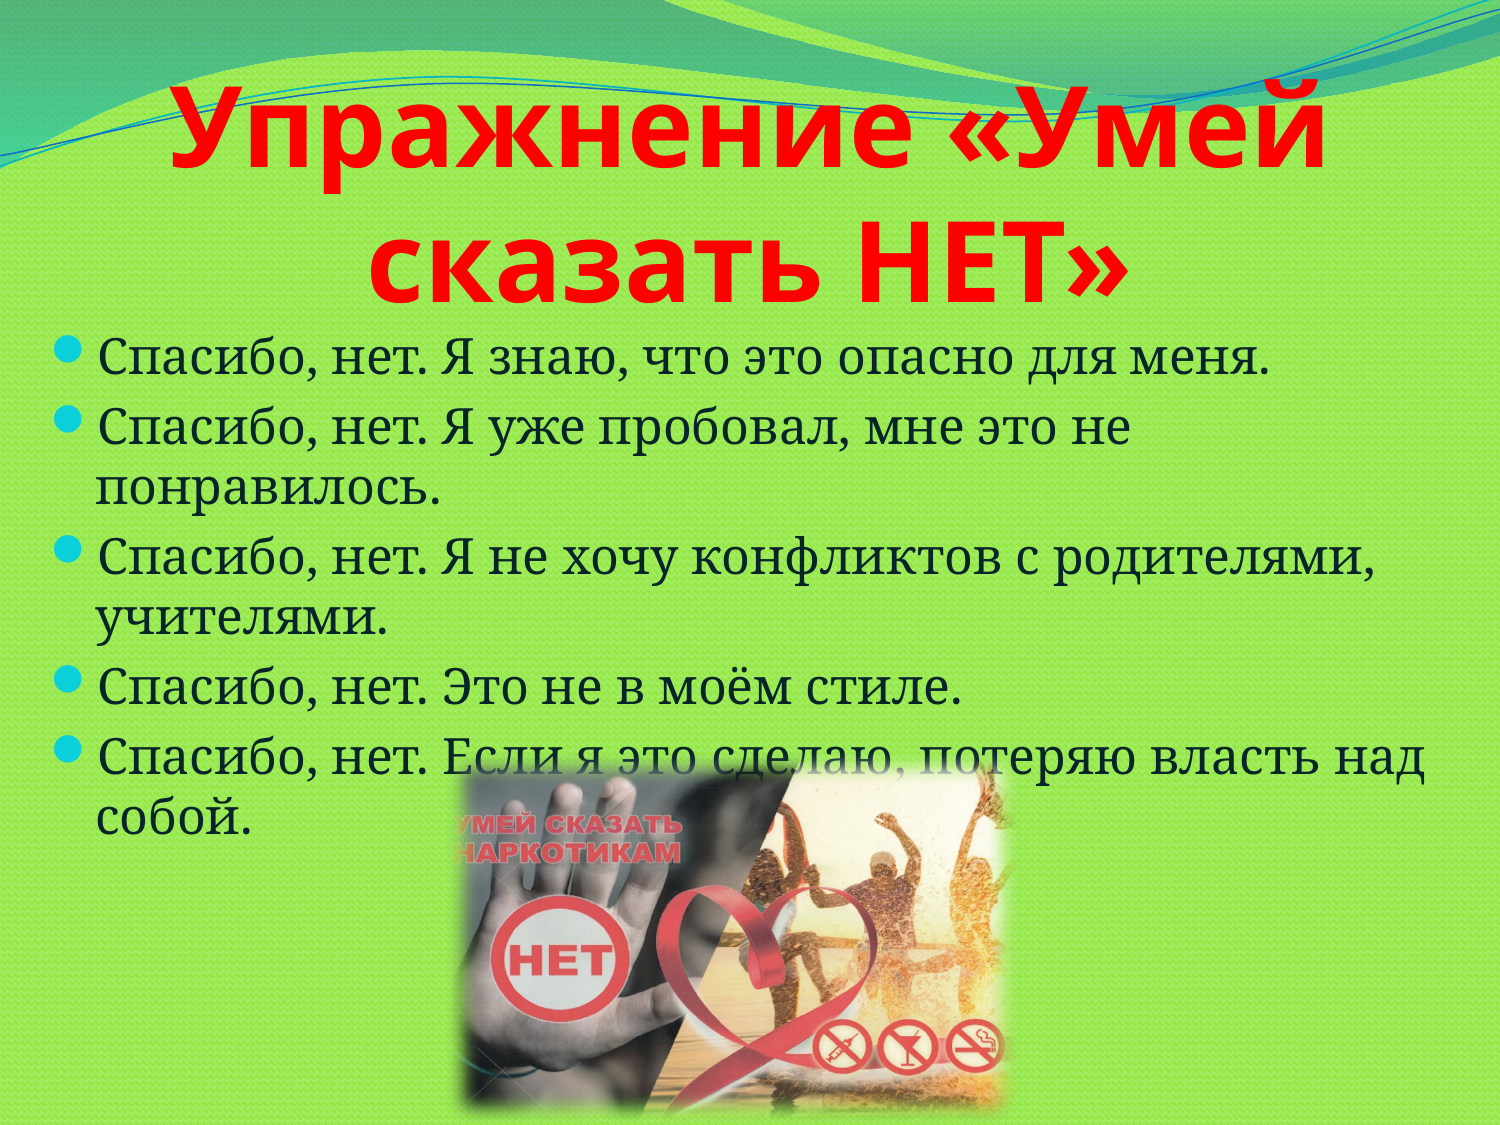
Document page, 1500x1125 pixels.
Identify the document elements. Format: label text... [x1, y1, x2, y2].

picture [445, 749, 1020, 1125]
list Спасибо, нет. Я знаю, что это опасно для меня. Спасибо, нет. Я уже пробовал, мне это не понравилось. Спасибо, нет. Я не хочу конфликтов с родителями, учителями. Спасибо, нет. Это не в моём стиле. Спасибо, нет. Если я это сделаю, потеряю власть над собой. [35, 317, 1465, 1038]
title Упражнение «Умей сказать НЕТ» [75, 164, 1425, 317]
